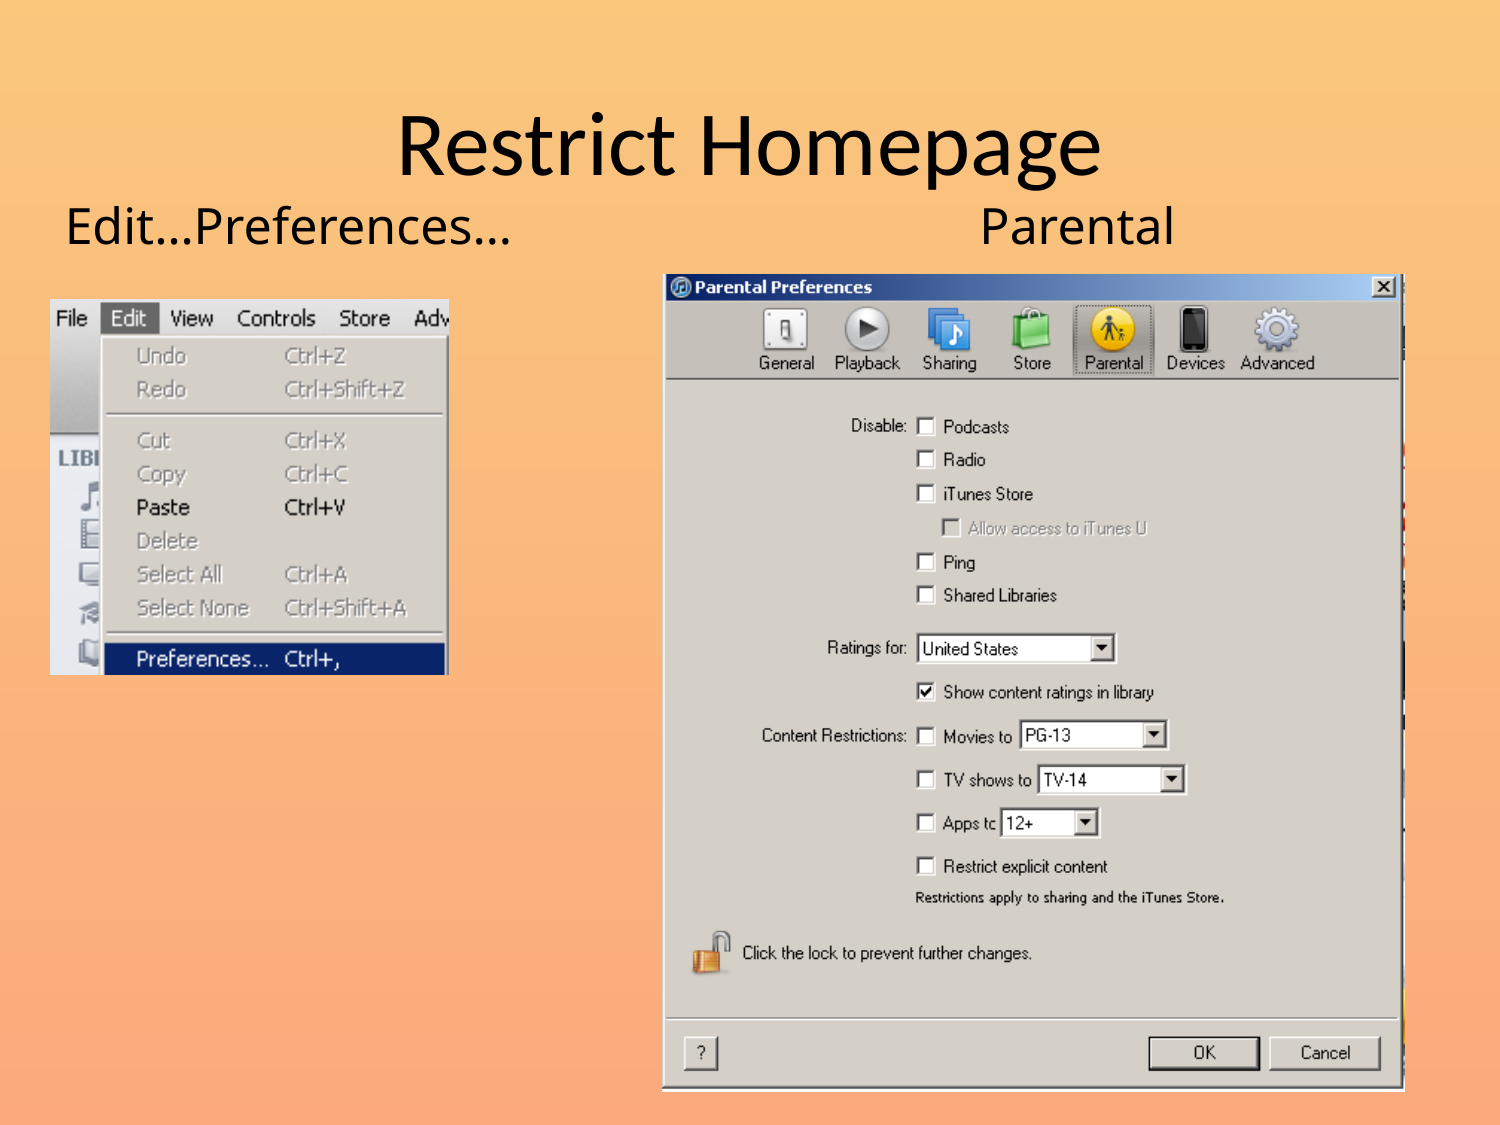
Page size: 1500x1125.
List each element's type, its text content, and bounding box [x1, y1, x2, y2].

title Restrict Homepage [75, 45, 1425, 233]
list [49, 299, 449, 676]
text_box Edit…Preferences… Parental [49, 187, 1400, 263]
picture [662, 274, 1405, 1092]
